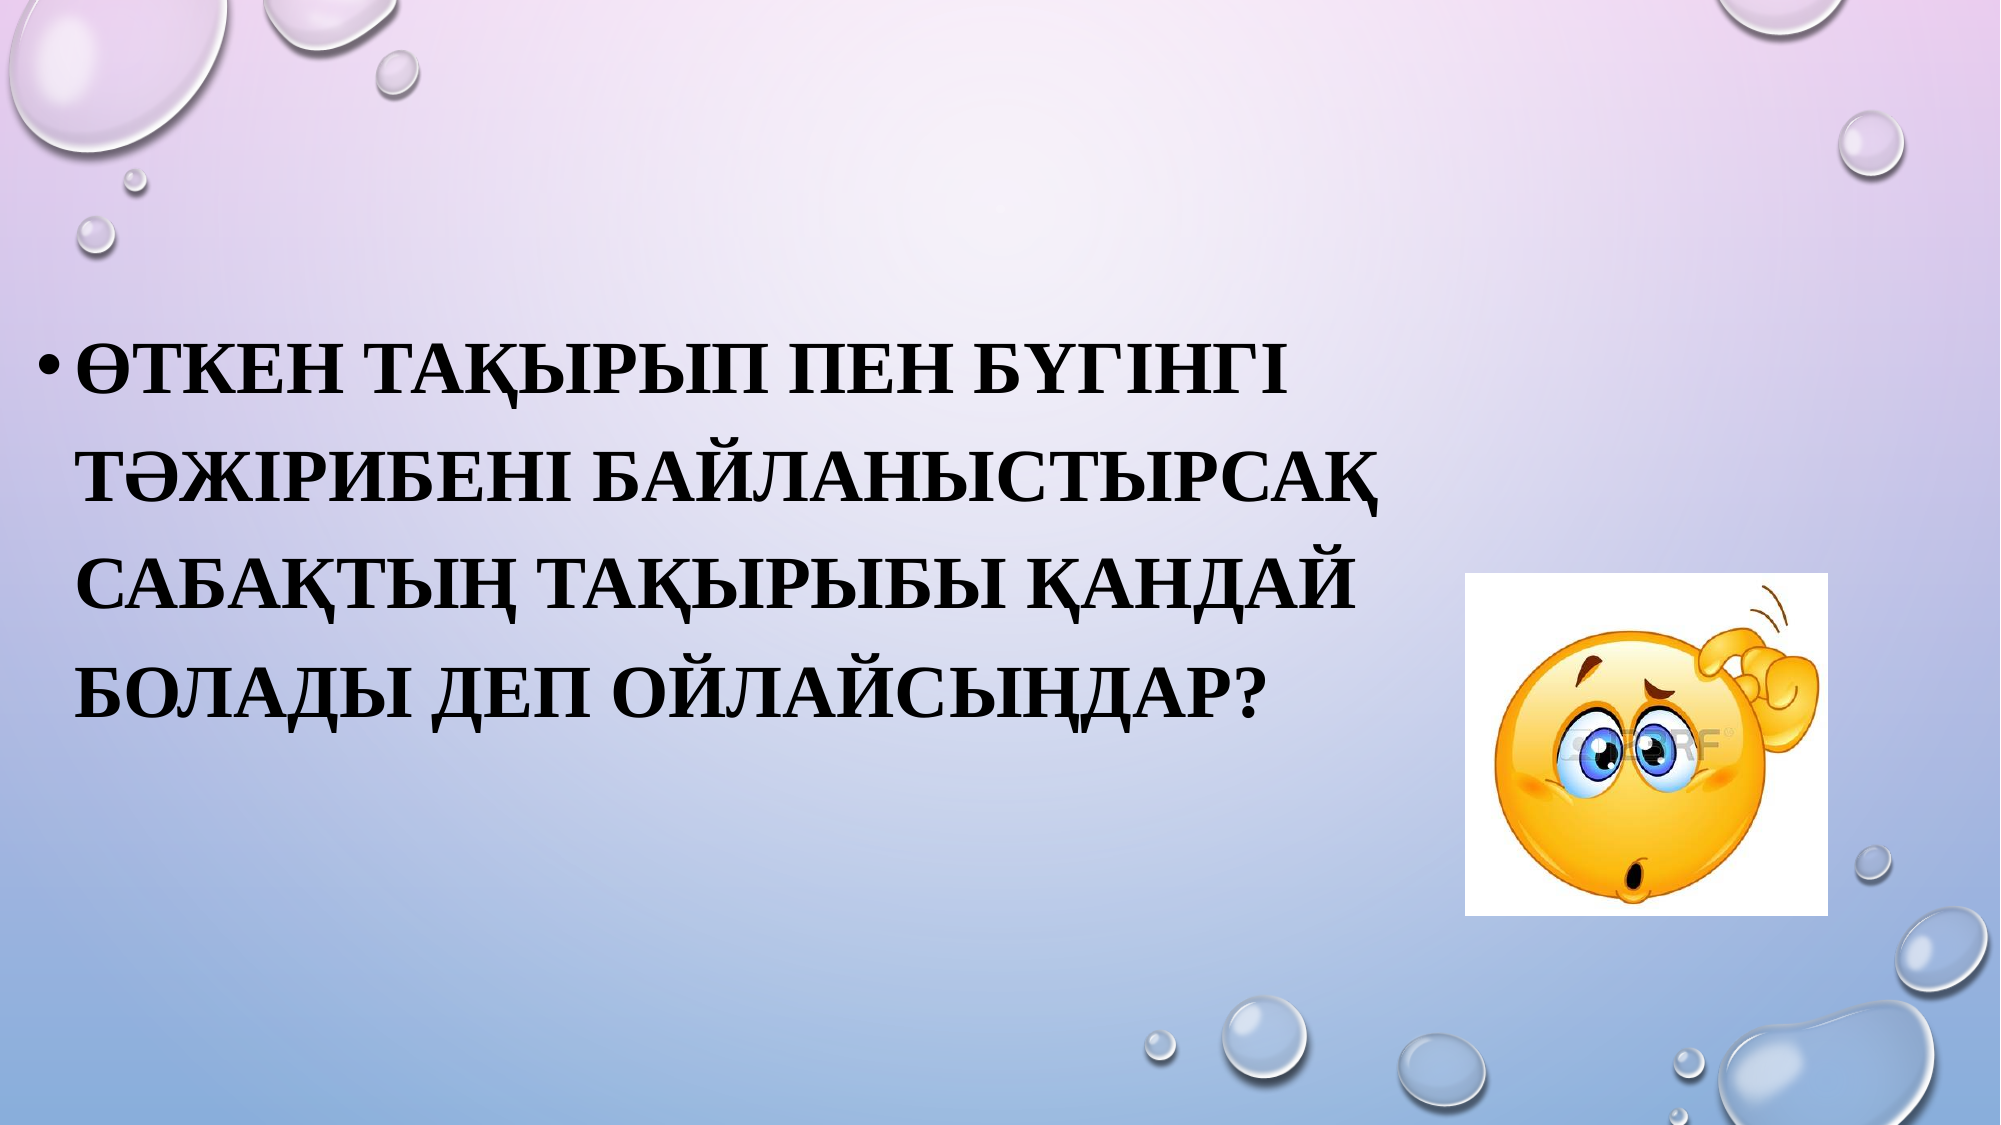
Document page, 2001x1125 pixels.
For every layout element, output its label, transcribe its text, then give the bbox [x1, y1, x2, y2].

list Өткен тақырып пен бүгінгі тәжірибені байланыстырсақ сабақтың тақырыбы қандай болады деп ойлайсыңдар? [21, 292, 1722, 855]
picture [0, 0, 2000, 1125]
